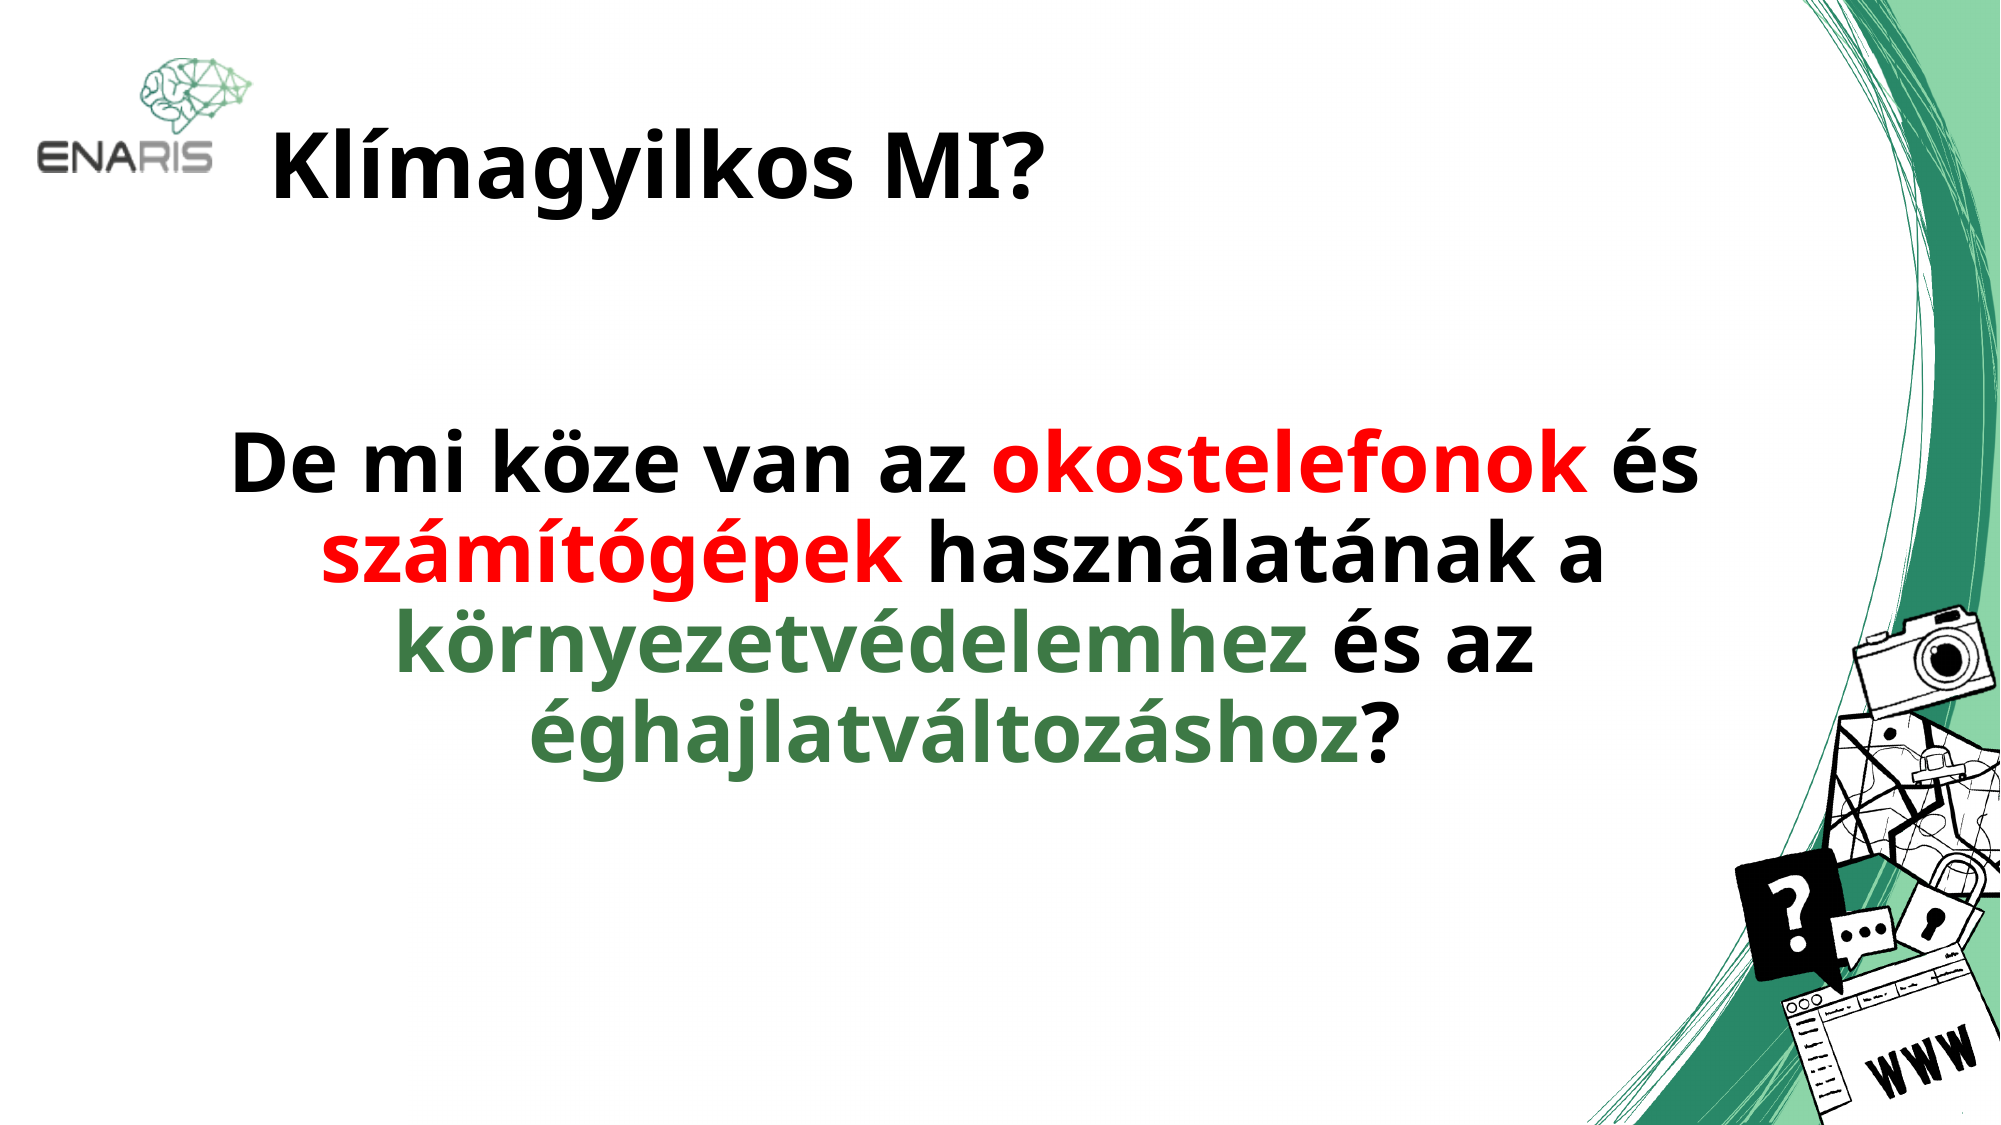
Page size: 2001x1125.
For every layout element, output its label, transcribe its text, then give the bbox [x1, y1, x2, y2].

picture [37, 58, 254, 173]
title Klímagyilkos MI? [253, 59, 1863, 278]
list De mi köze van az okostelefonok és számítógépek használatának a környezetvédelemhez és az éghajlatváltozáshoz? [169, 413, 1760, 880]
picture [408, 0, 2000, 1125]
